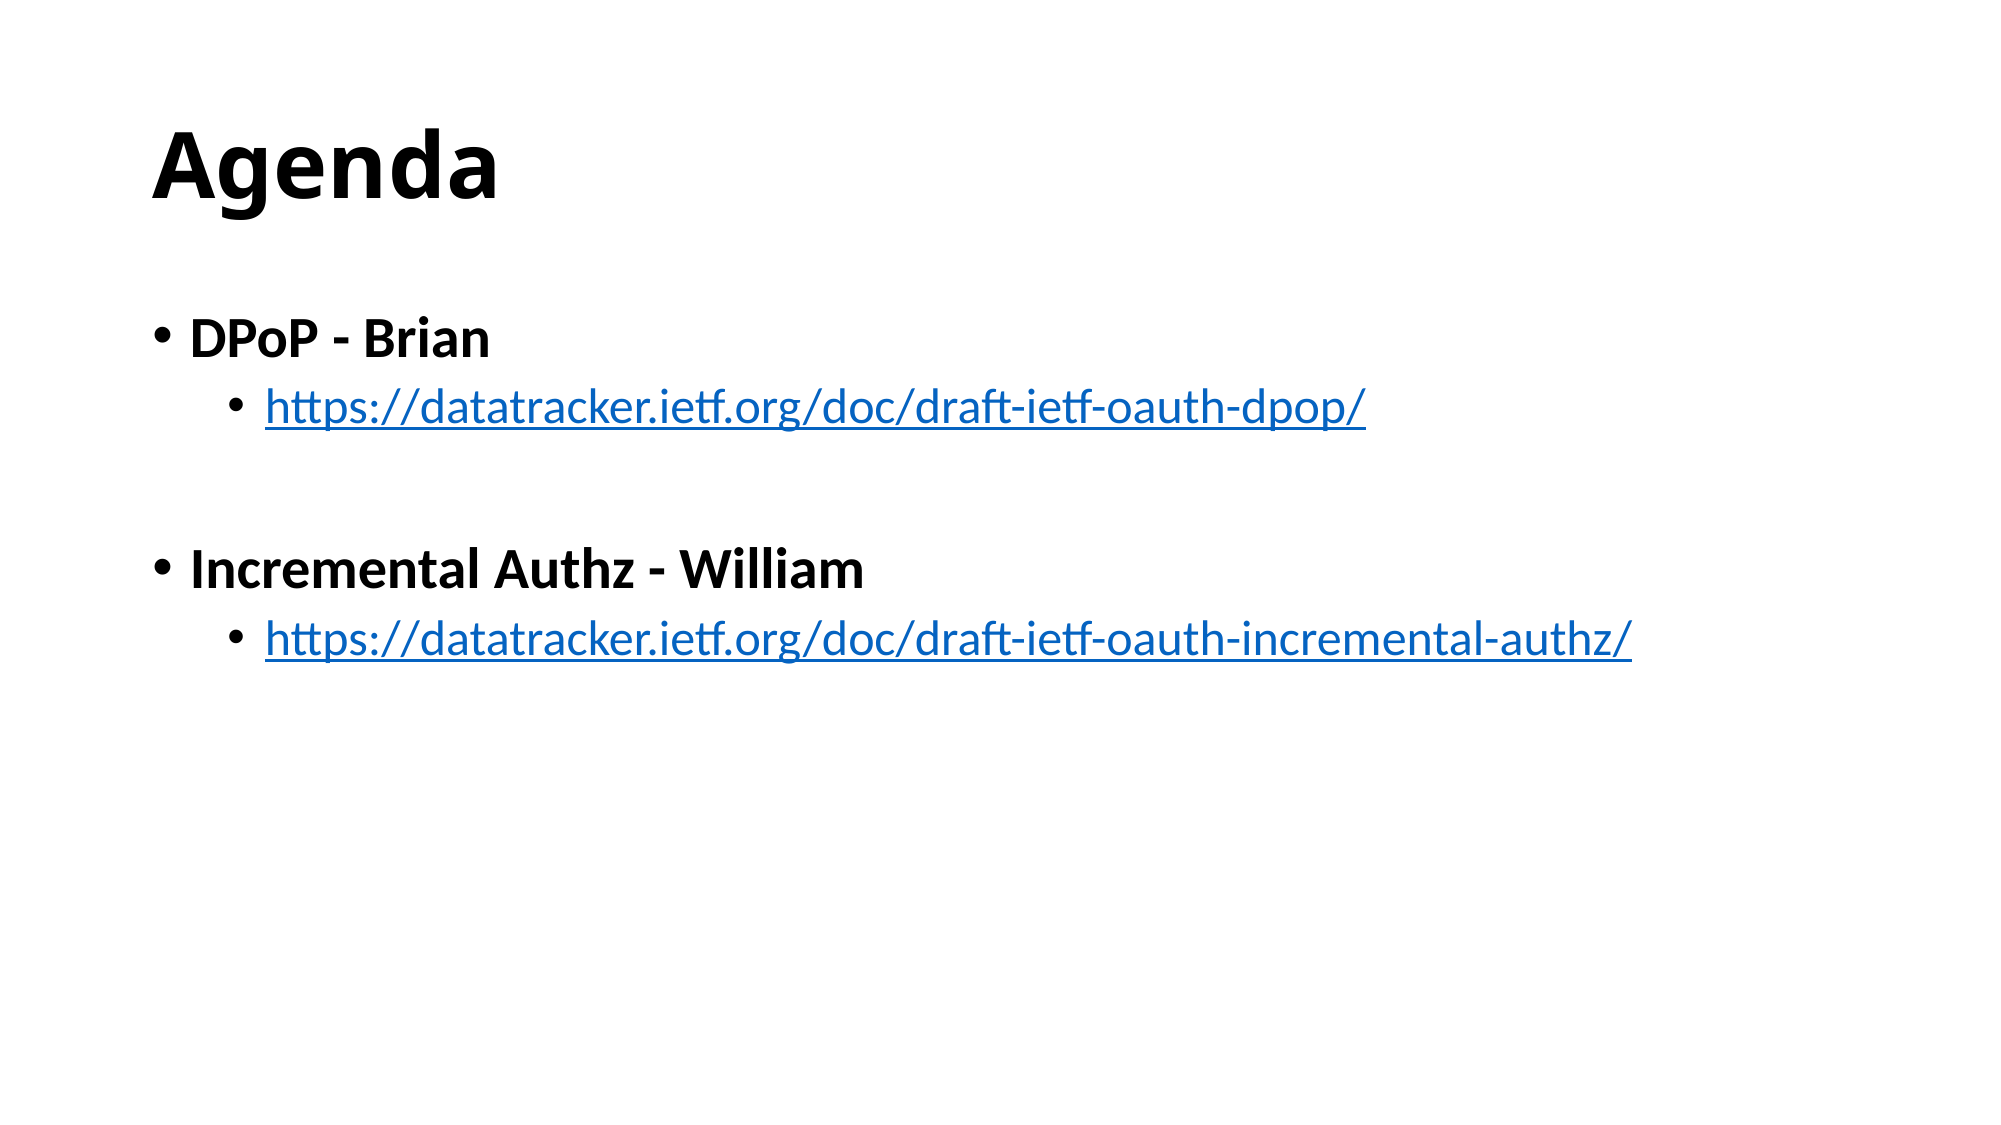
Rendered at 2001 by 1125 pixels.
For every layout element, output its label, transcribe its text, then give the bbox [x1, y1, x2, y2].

list DPoP - Brian https://datatracker.ietf.org/doc/draft-ietf-oauth-dpop/ Incremental Authz - William https://datatracker.ietf.org/doc/draft-ietf-oauth-incremental-authz/ [137, 299, 1863, 1014]
title Agenda [137, 59, 1863, 278]
